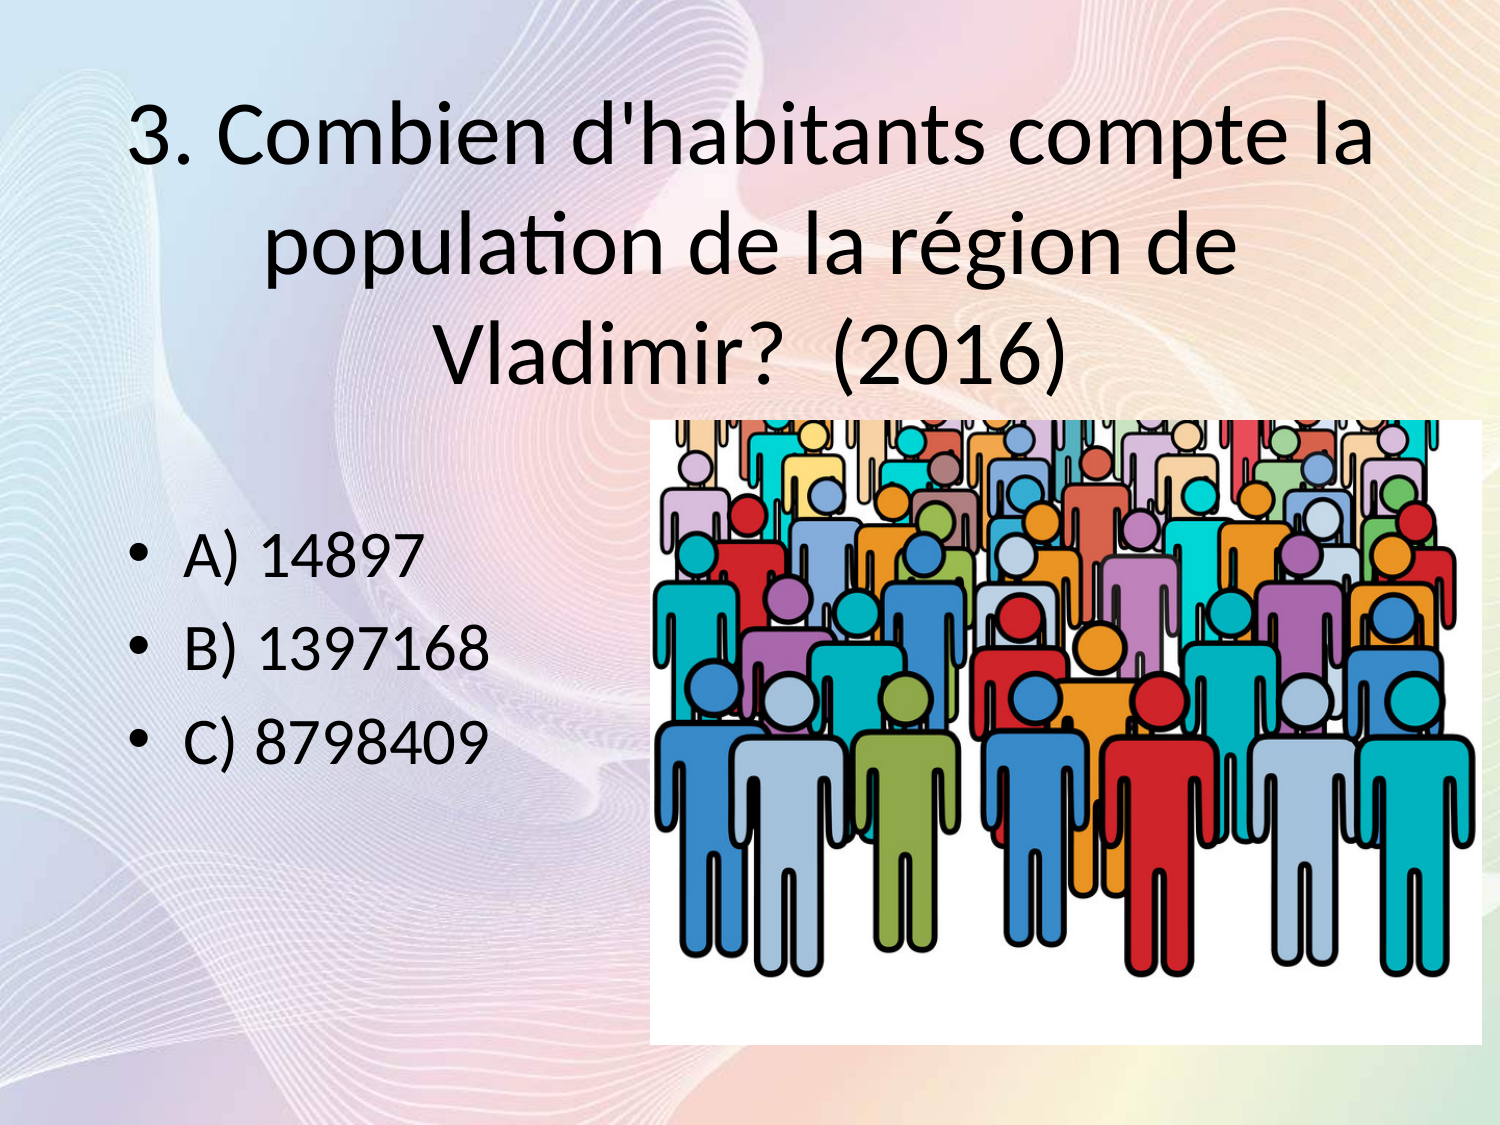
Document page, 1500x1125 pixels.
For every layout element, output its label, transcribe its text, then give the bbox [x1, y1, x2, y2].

list A) 14897 B) 1397168 C) 8798409 [112, 503, 644, 970]
picture [0, 0, 1500, 1125]
title 3. Сombien d'habitants compte la population de la région de Vladimir? (2016) [76, 113, 1427, 362]
